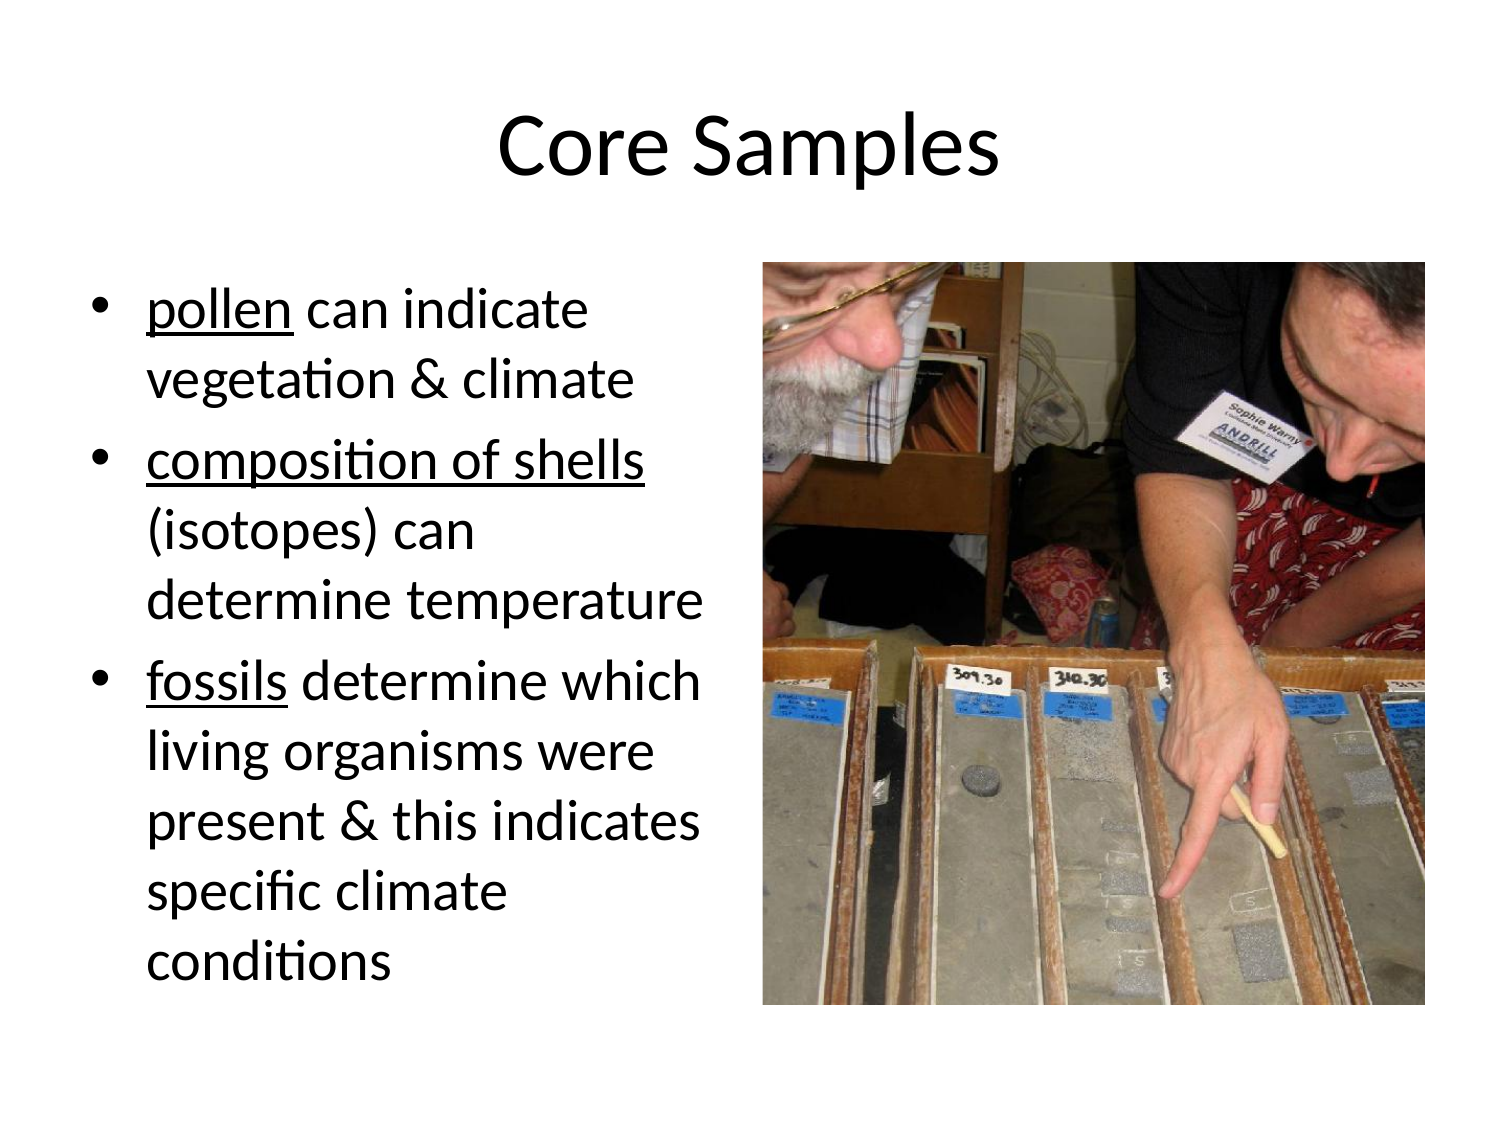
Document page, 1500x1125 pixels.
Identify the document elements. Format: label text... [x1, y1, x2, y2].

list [762, 262, 1426, 1006]
list pollen can indicate vegetation & climate composition of shells (isotopes) can determine temperature fossils determine which living organisms were present & this indicates specific climate conditions [75, 262, 738, 1005]
title Core Samples [75, 45, 1425, 233]
